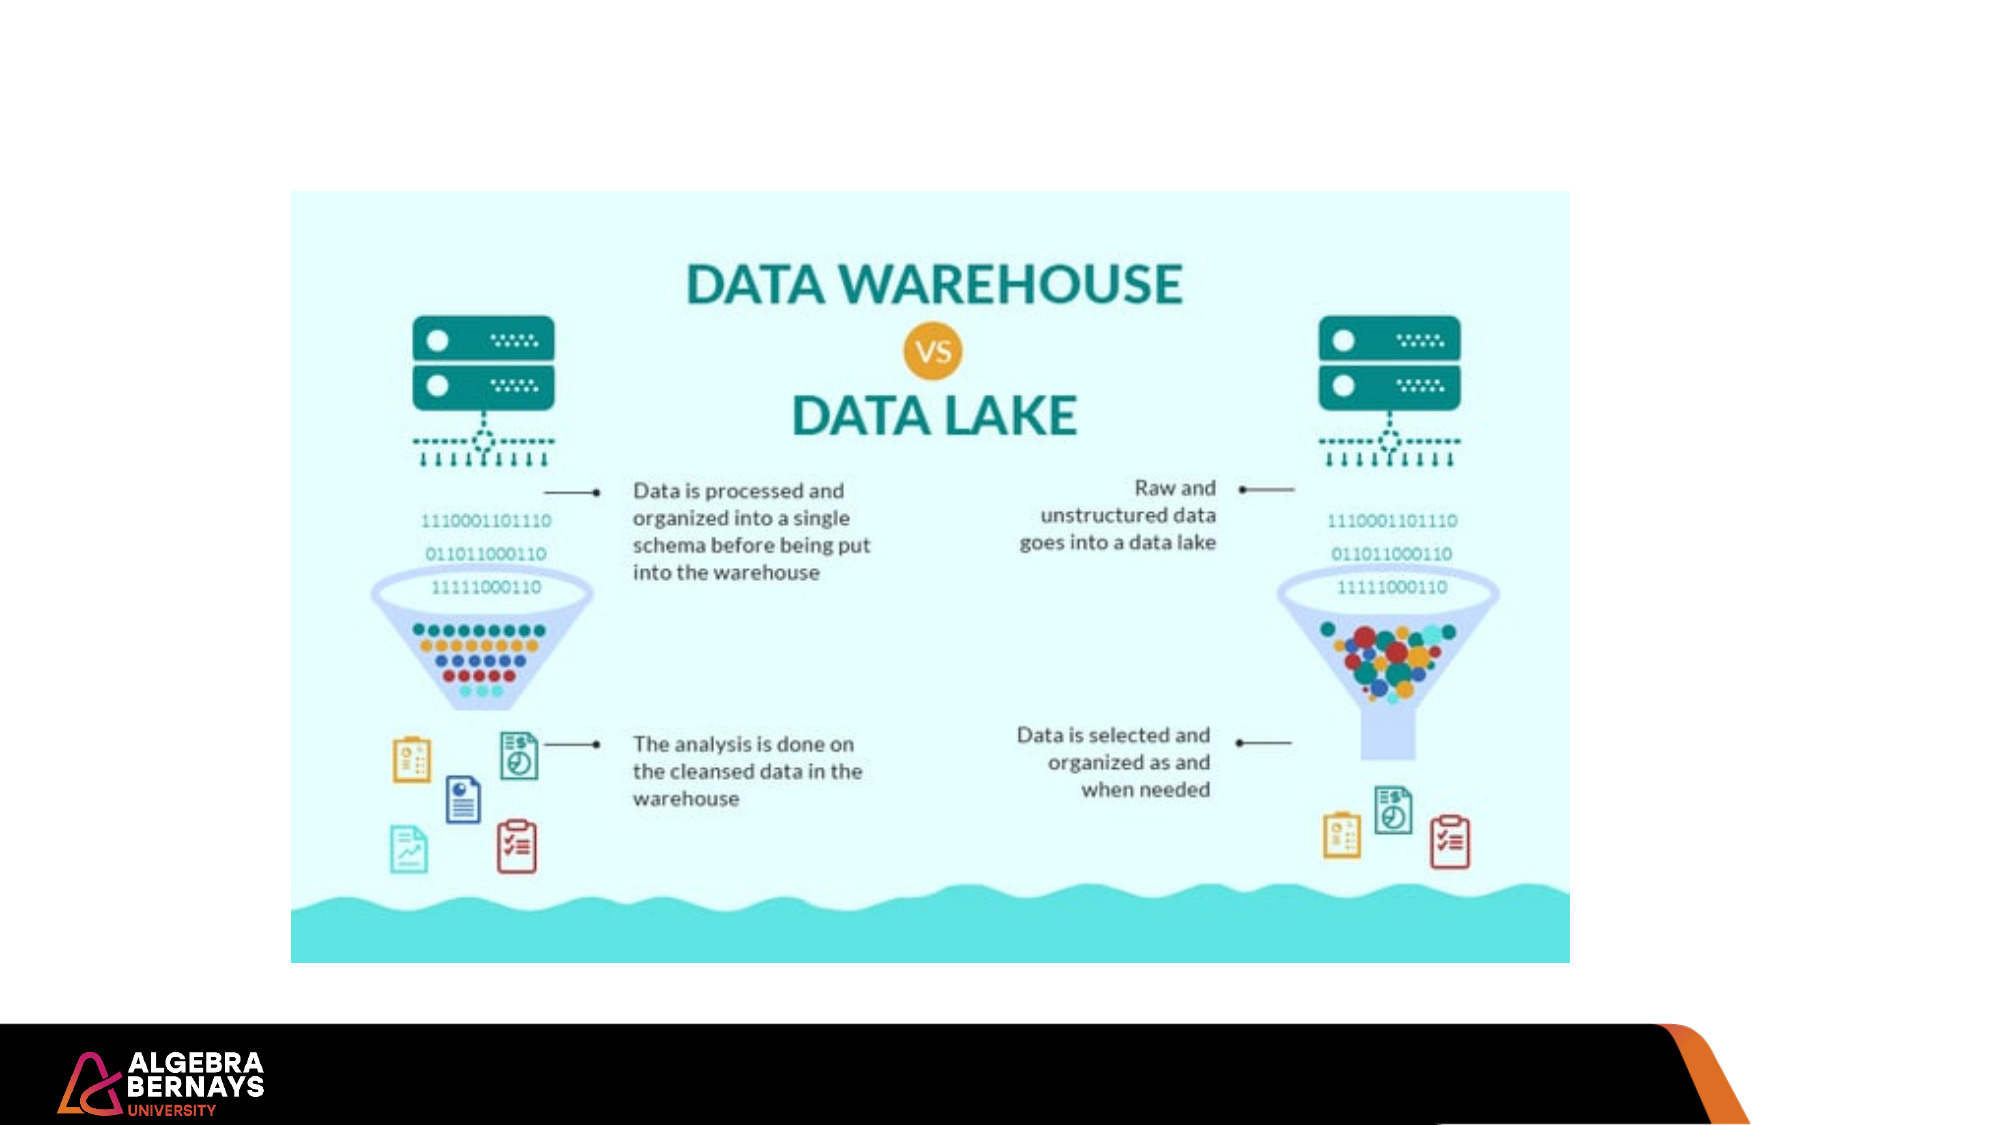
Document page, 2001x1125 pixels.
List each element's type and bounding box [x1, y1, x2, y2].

list [291, 191, 1570, 963]
picture [0, 1023, 1958, 1125]
